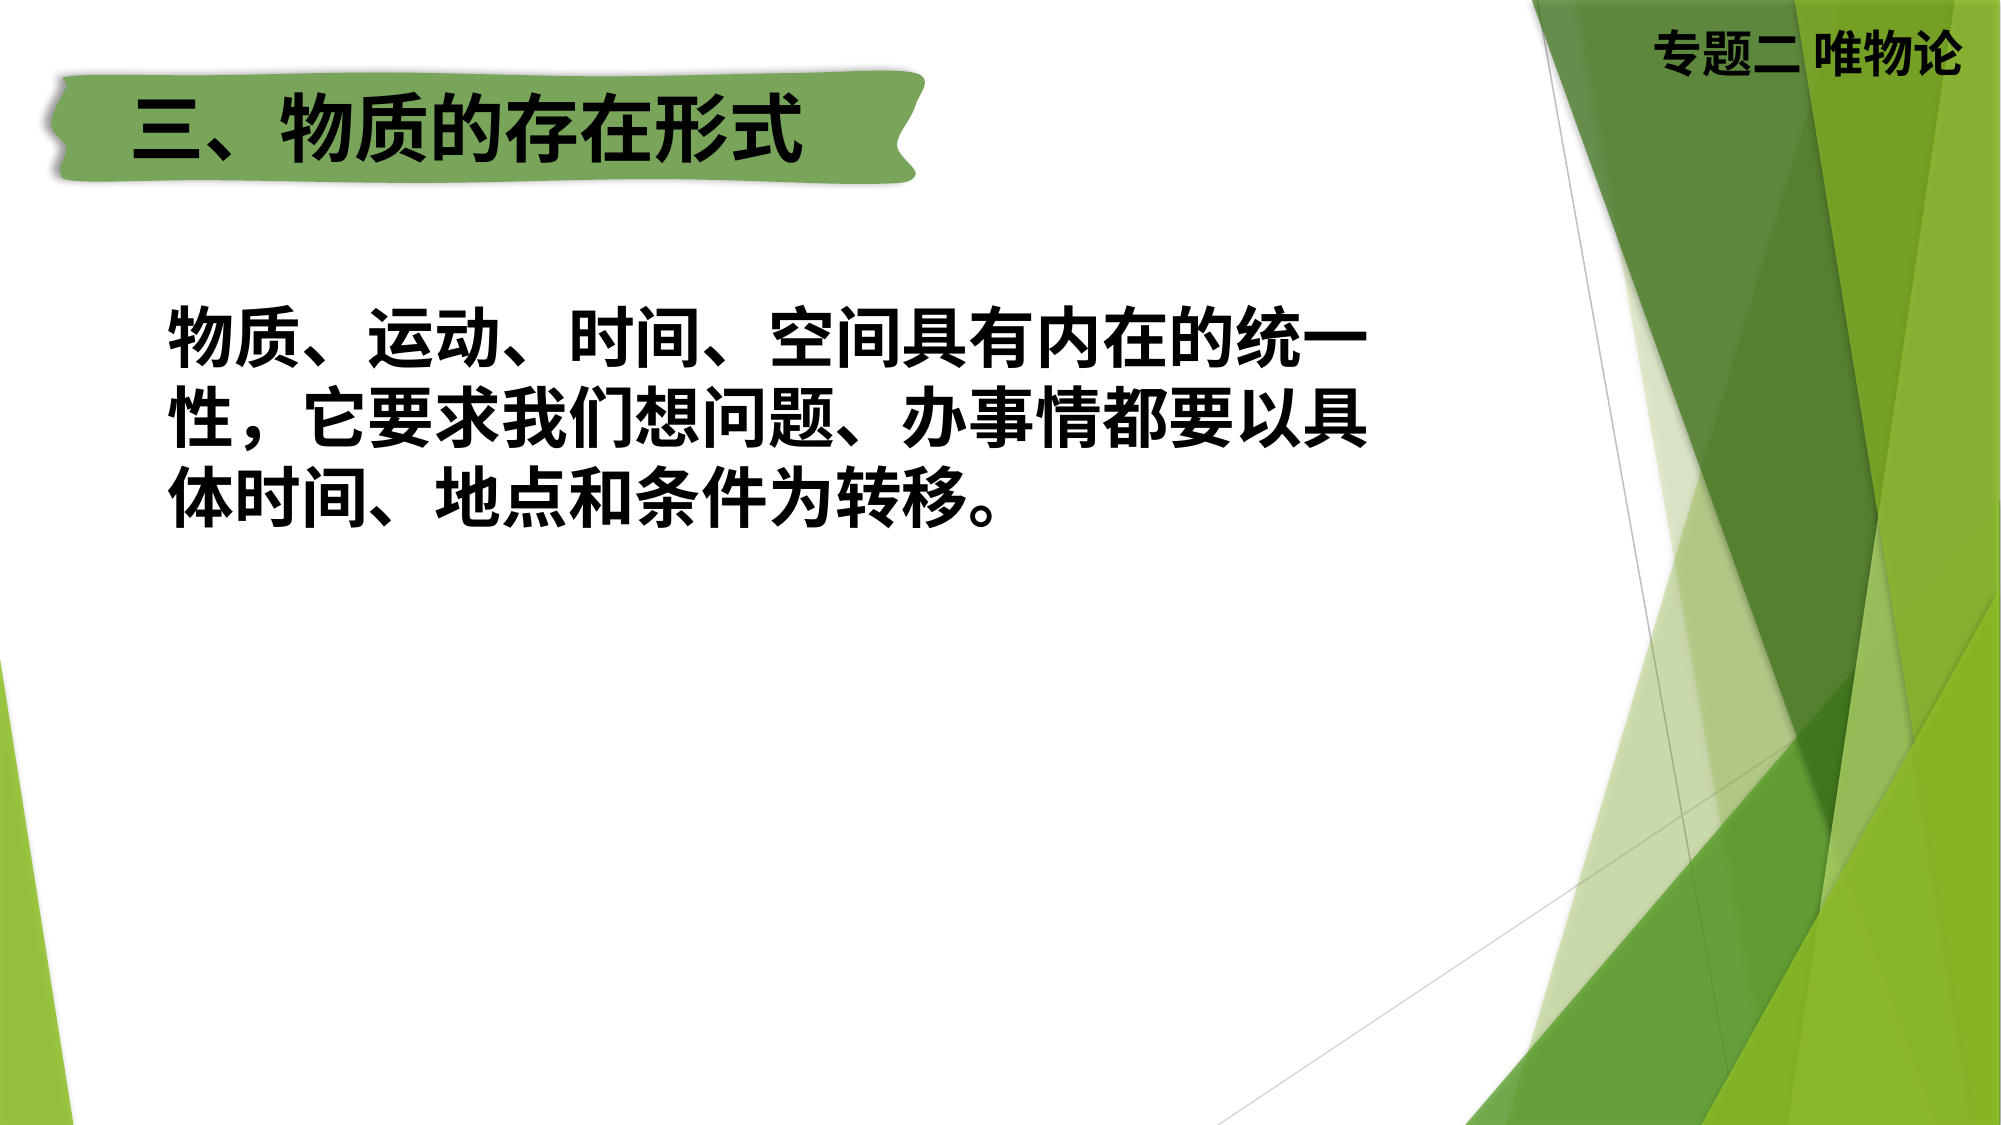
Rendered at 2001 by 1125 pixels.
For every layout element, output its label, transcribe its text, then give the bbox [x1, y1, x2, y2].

text_box 物质、运动、时间、空间具有内在的统一性，它要求我们想问题、办事情都要以具体时间、地点和条件为转移。 [152, 288, 1423, 544]
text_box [50, 70, 926, 185]
